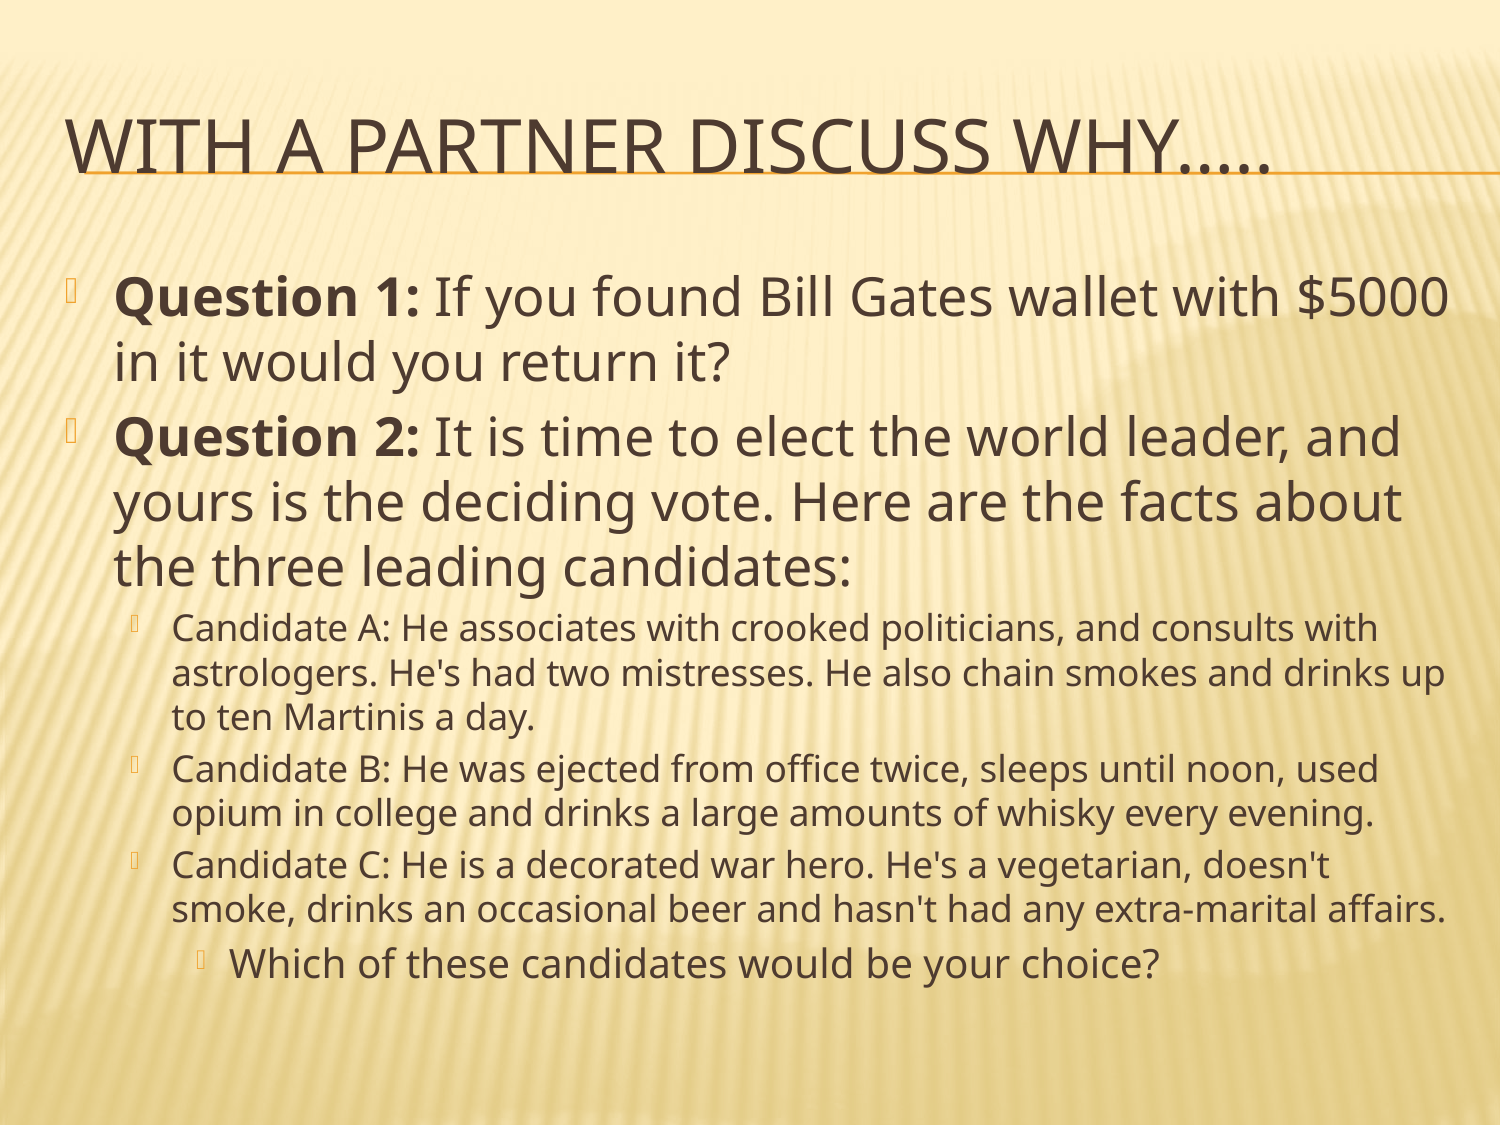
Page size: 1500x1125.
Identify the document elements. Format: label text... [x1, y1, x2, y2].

list Question 1: If you found Bill Gates wallet with $5000 in it would you return it? Question 2: It is time to elect the world leader, and yours is the deciding vote. Here are the facts about the three leading candidates: Candidate A: He associates with crooked politicians, and consults with astrologers. He's had two mistresses. He also chain smokes and drinks up to ten Martinis a day. Candidate B: He was ejected from office twice, sleeps until noon, used opium in college and drinks a large amounts of whisky every evening. Candidate C: He is a decorated war hero. He's a vegetarian, doesn't smoke, drinks an occasional beer and hasn't had any extra-marital affairs. Which of these candidates would be your choice? [50, 254, 1475, 998]
title With a Partner Discuss WHY….. [50, 75, 1475, 213]
